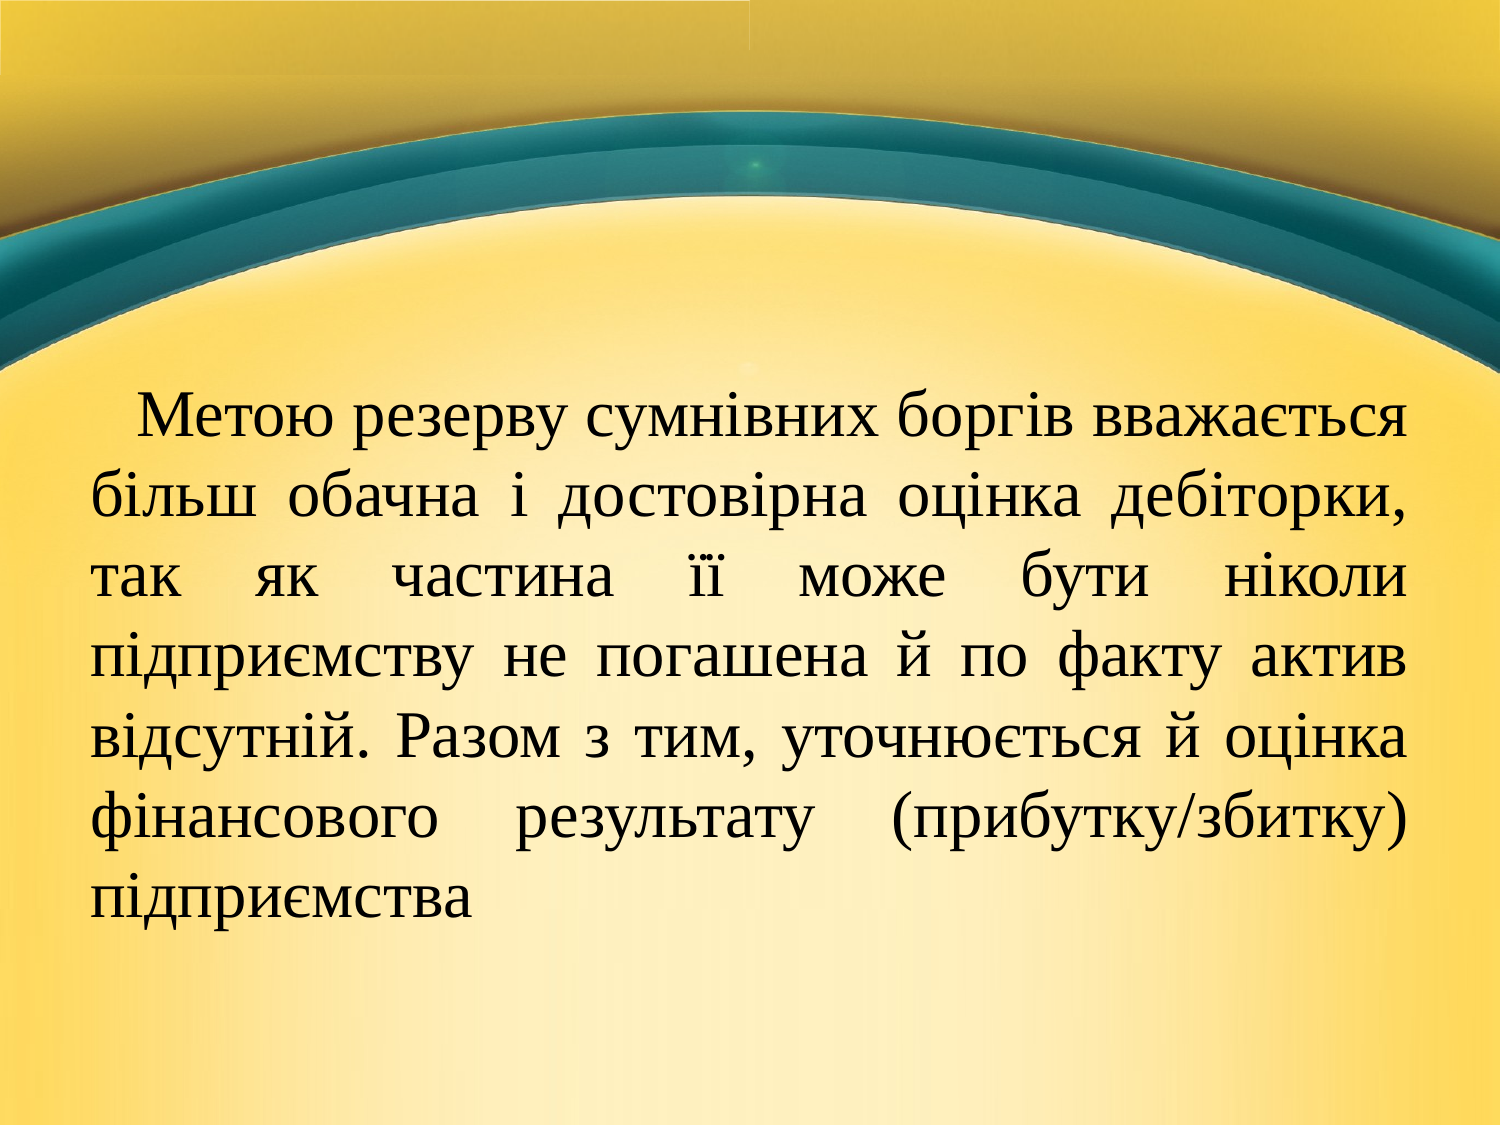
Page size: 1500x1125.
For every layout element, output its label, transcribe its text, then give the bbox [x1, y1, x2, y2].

picture [0, 0, 1500, 1125]
list Метою резерву сумнівних боргів вважається більш обачна і достовірна оцінка дебіторки, так як частина її може бути ніколи підприємству не погашена й по факту актив відсутній. Разом з тим, уточнюється й оцінка фінансового результату (прибутку/збитку) підприємства [75, 362, 1425, 1005]
